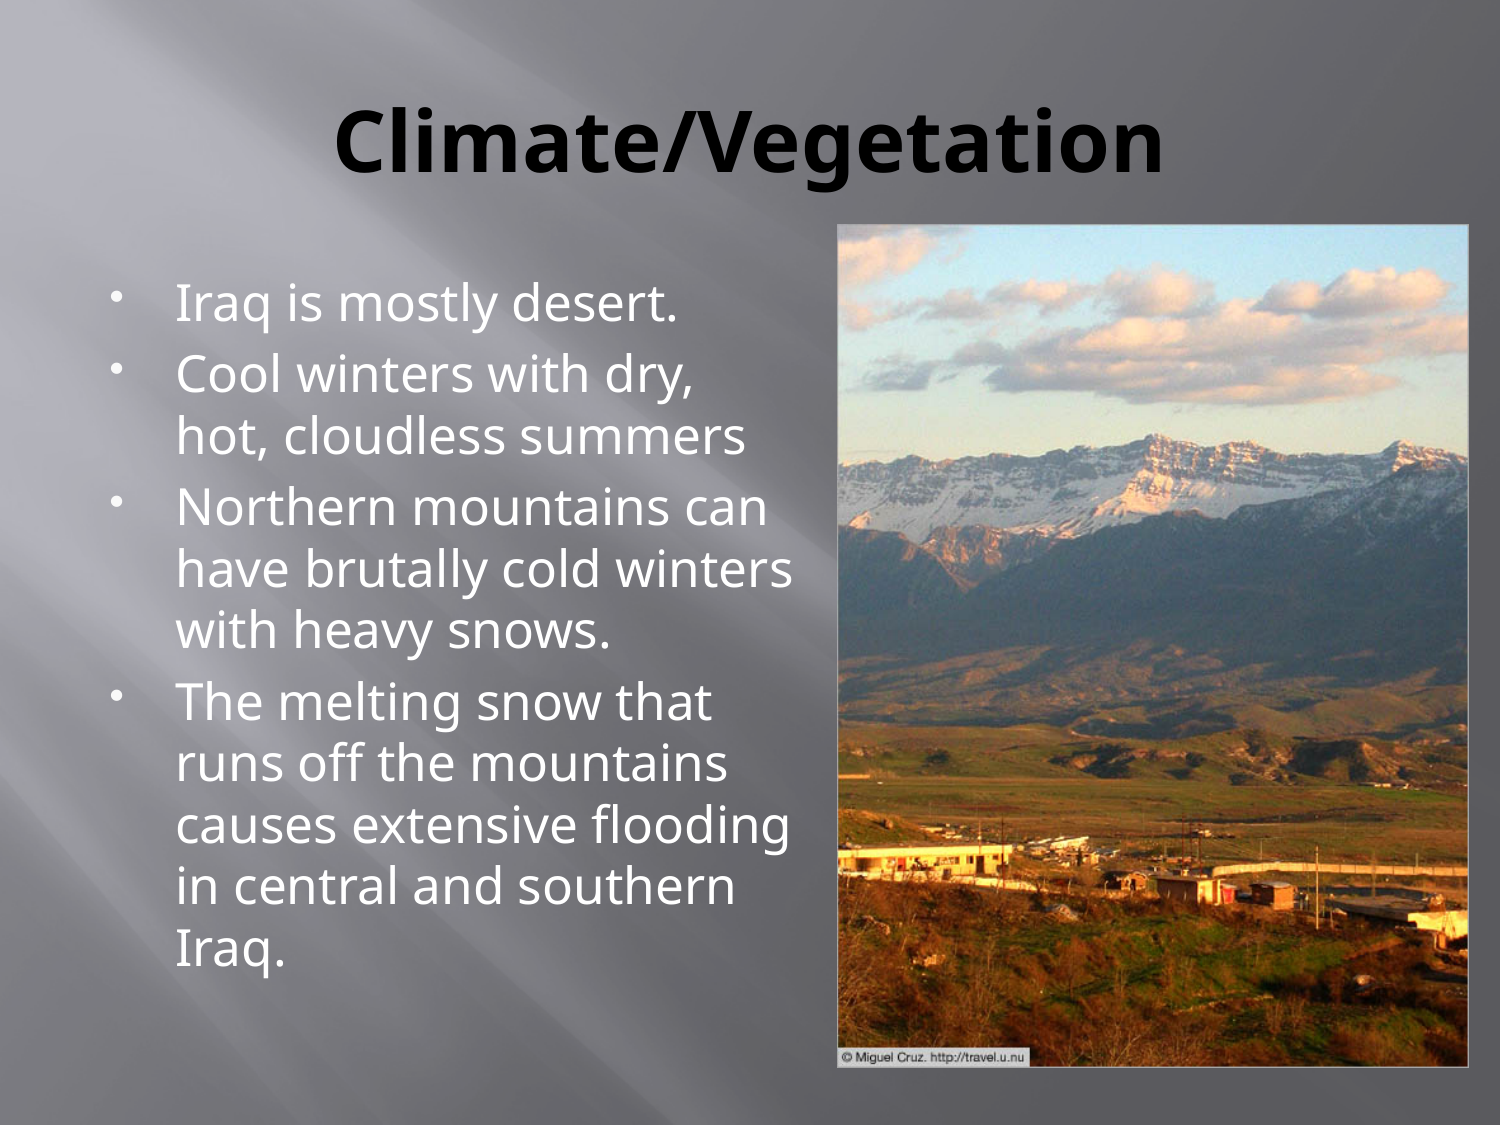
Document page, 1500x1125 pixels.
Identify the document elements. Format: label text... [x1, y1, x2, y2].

list Iraq is mostly desert. Cool winters with dry, hot, cloudless summers Northern mountains can have brutally cold winters with heavy snows. The melting snow that runs off the mountains causes extensive flooding in central and southern Iraq. [75, 262, 813, 1035]
title Climate/Vegetation [75, 45, 1425, 233]
picture [837, 224, 1469, 1069]
